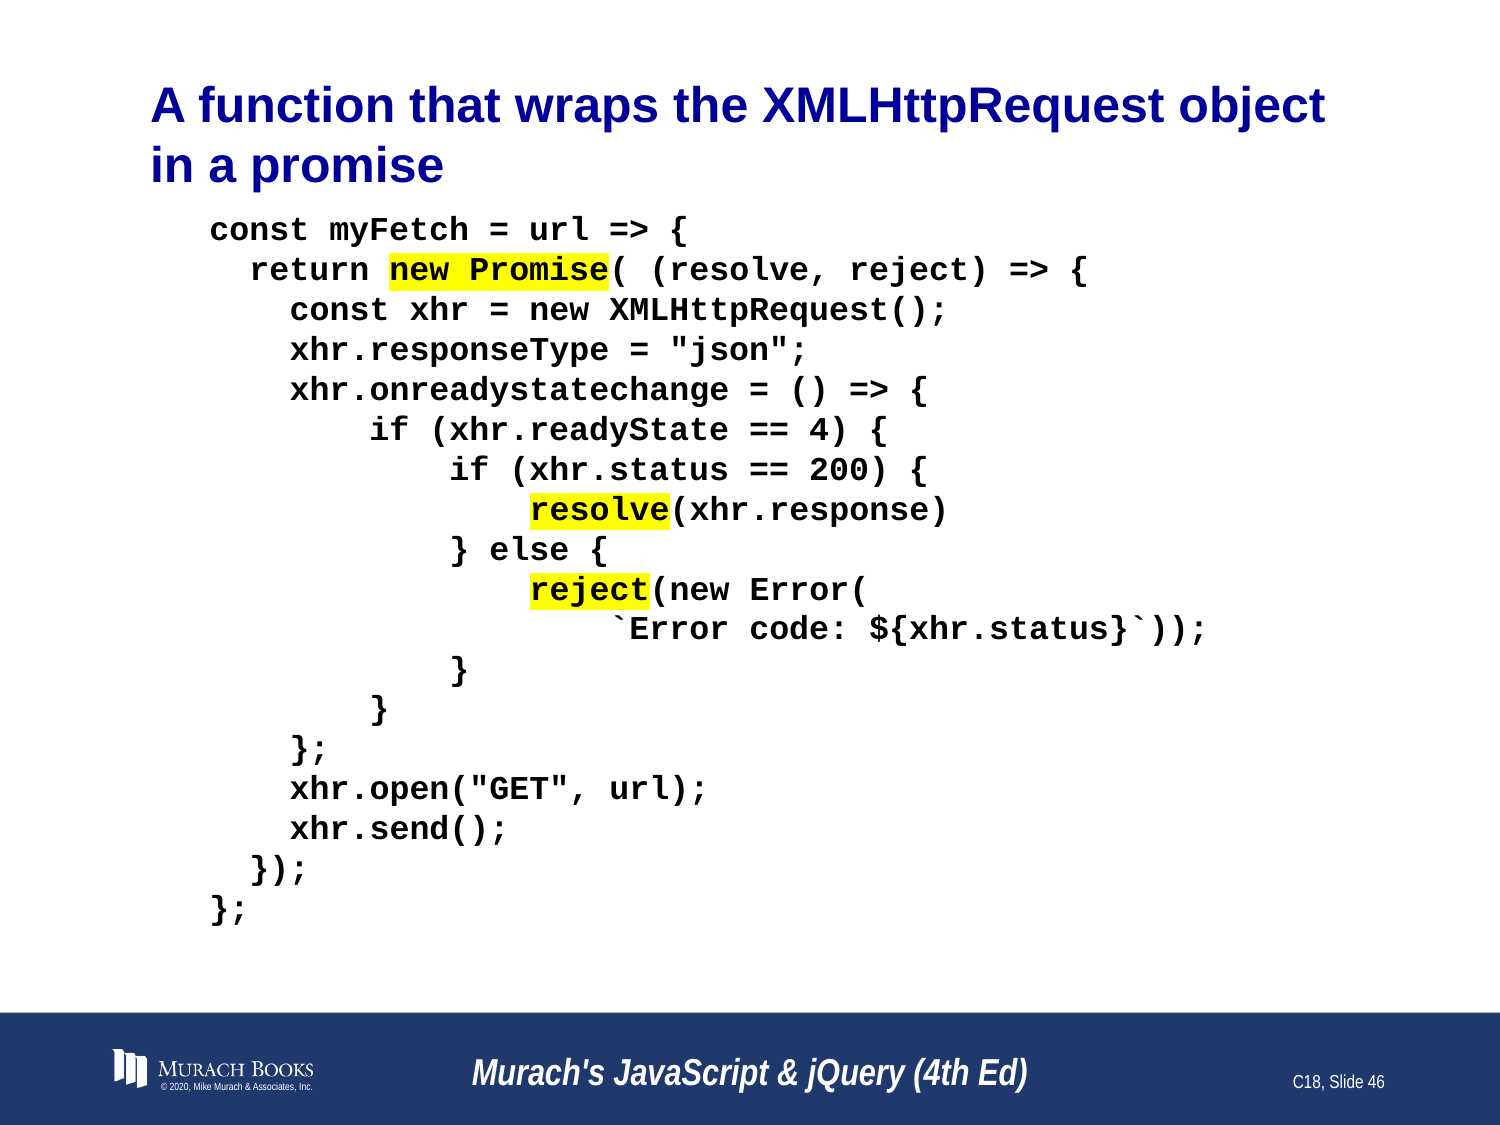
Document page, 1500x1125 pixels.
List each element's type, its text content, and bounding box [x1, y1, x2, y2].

footer © 2020, Mike Murach & Associates, Inc. [12, 1025, 463, 1100]
slide_number C18, Slide 46 [1087, 1025, 1400, 1100]
title A function that wraps the XMLHttpRequest object in a promise [150, 72, 1350, 194]
slide_number Murach's JavaScript & jQuery (4th Ed) [463, 1025, 1050, 1100]
list const myFetch = url => { return new Promise( (resolve, reject) => { const xhr = new XMLHttpRequest(); xhr.responseType = "json"; xhr.onreadystatechange = () => { if (xhr.readyState == 4) { if (xhr.status == 200) { resolve(xhr.response) } else { reject(new Error( `Error code: ${xhr.status}`)); } } }; xhr.open("GET", url); xhr.send(); }); }; [137, 200, 1350, 1000]
